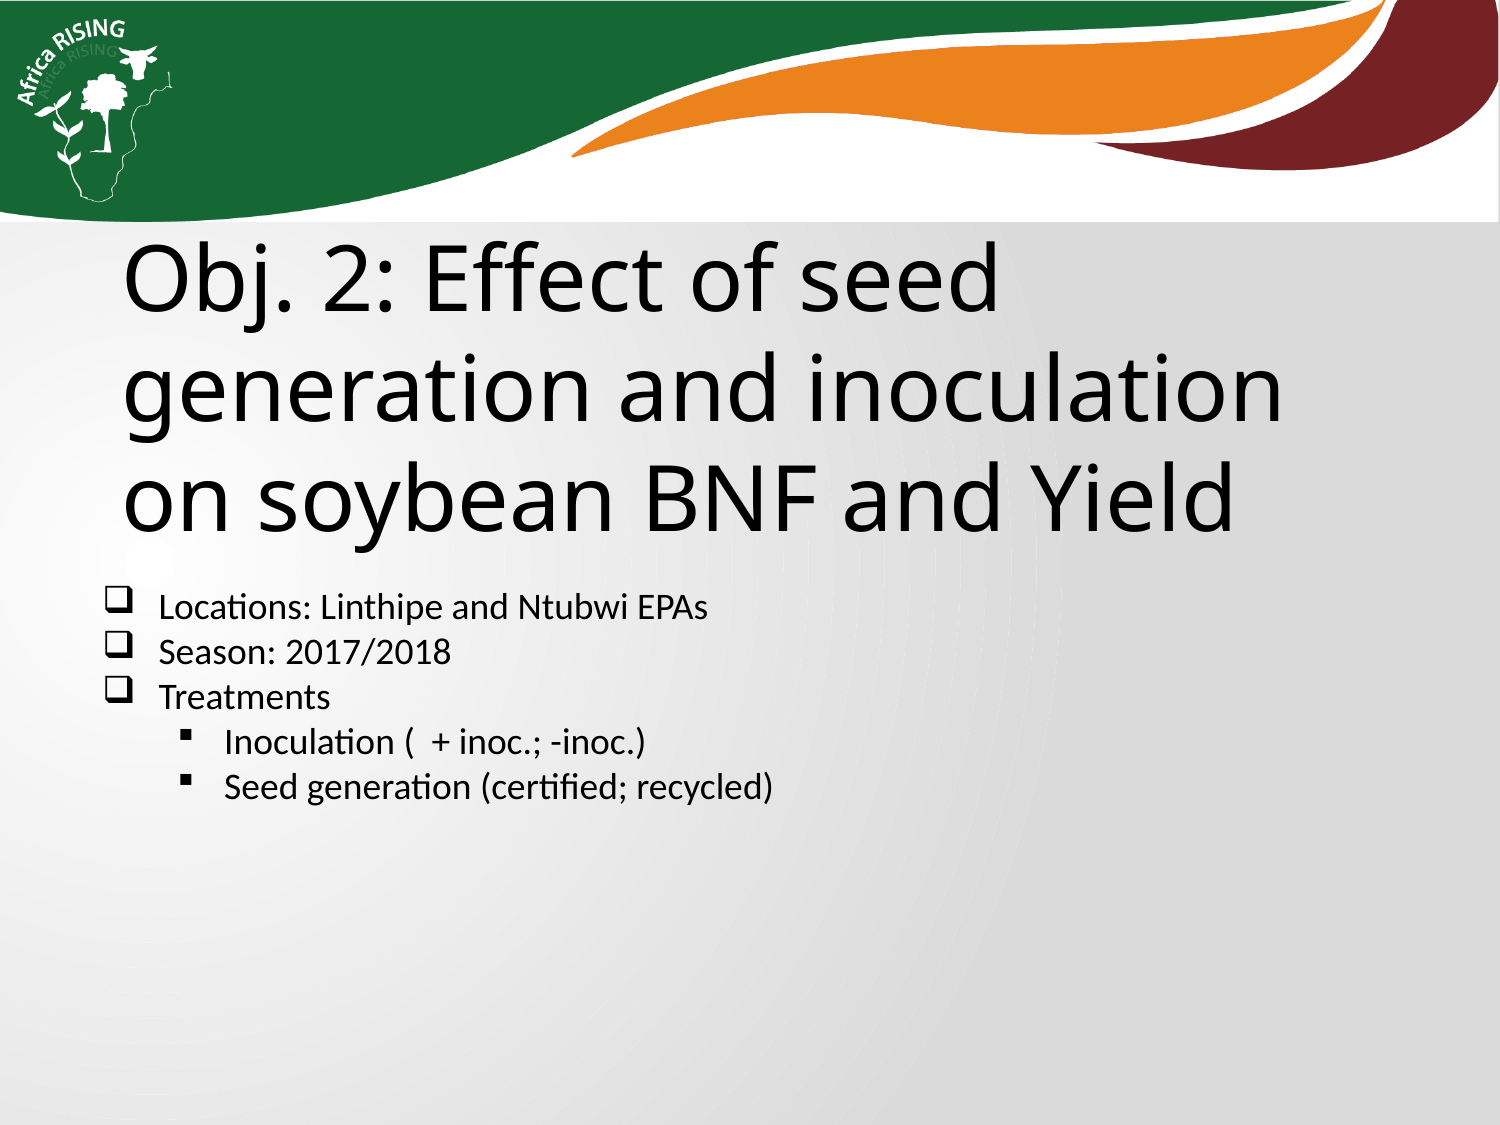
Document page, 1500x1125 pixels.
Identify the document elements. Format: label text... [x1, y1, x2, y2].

text_box Locations: Linthipe and Ntubwi EPAs Season: 2017/2018 Treatments Inoculation ( + inoc.; -inoc.) Seed generation (certified; recycled) [87, 574, 1375, 860]
picture [0, 0, 1499, 222]
list Obj. 2: Effect of seed generation and inoculation on soybean BNF and Yield [87, 212, 1363, 350]
